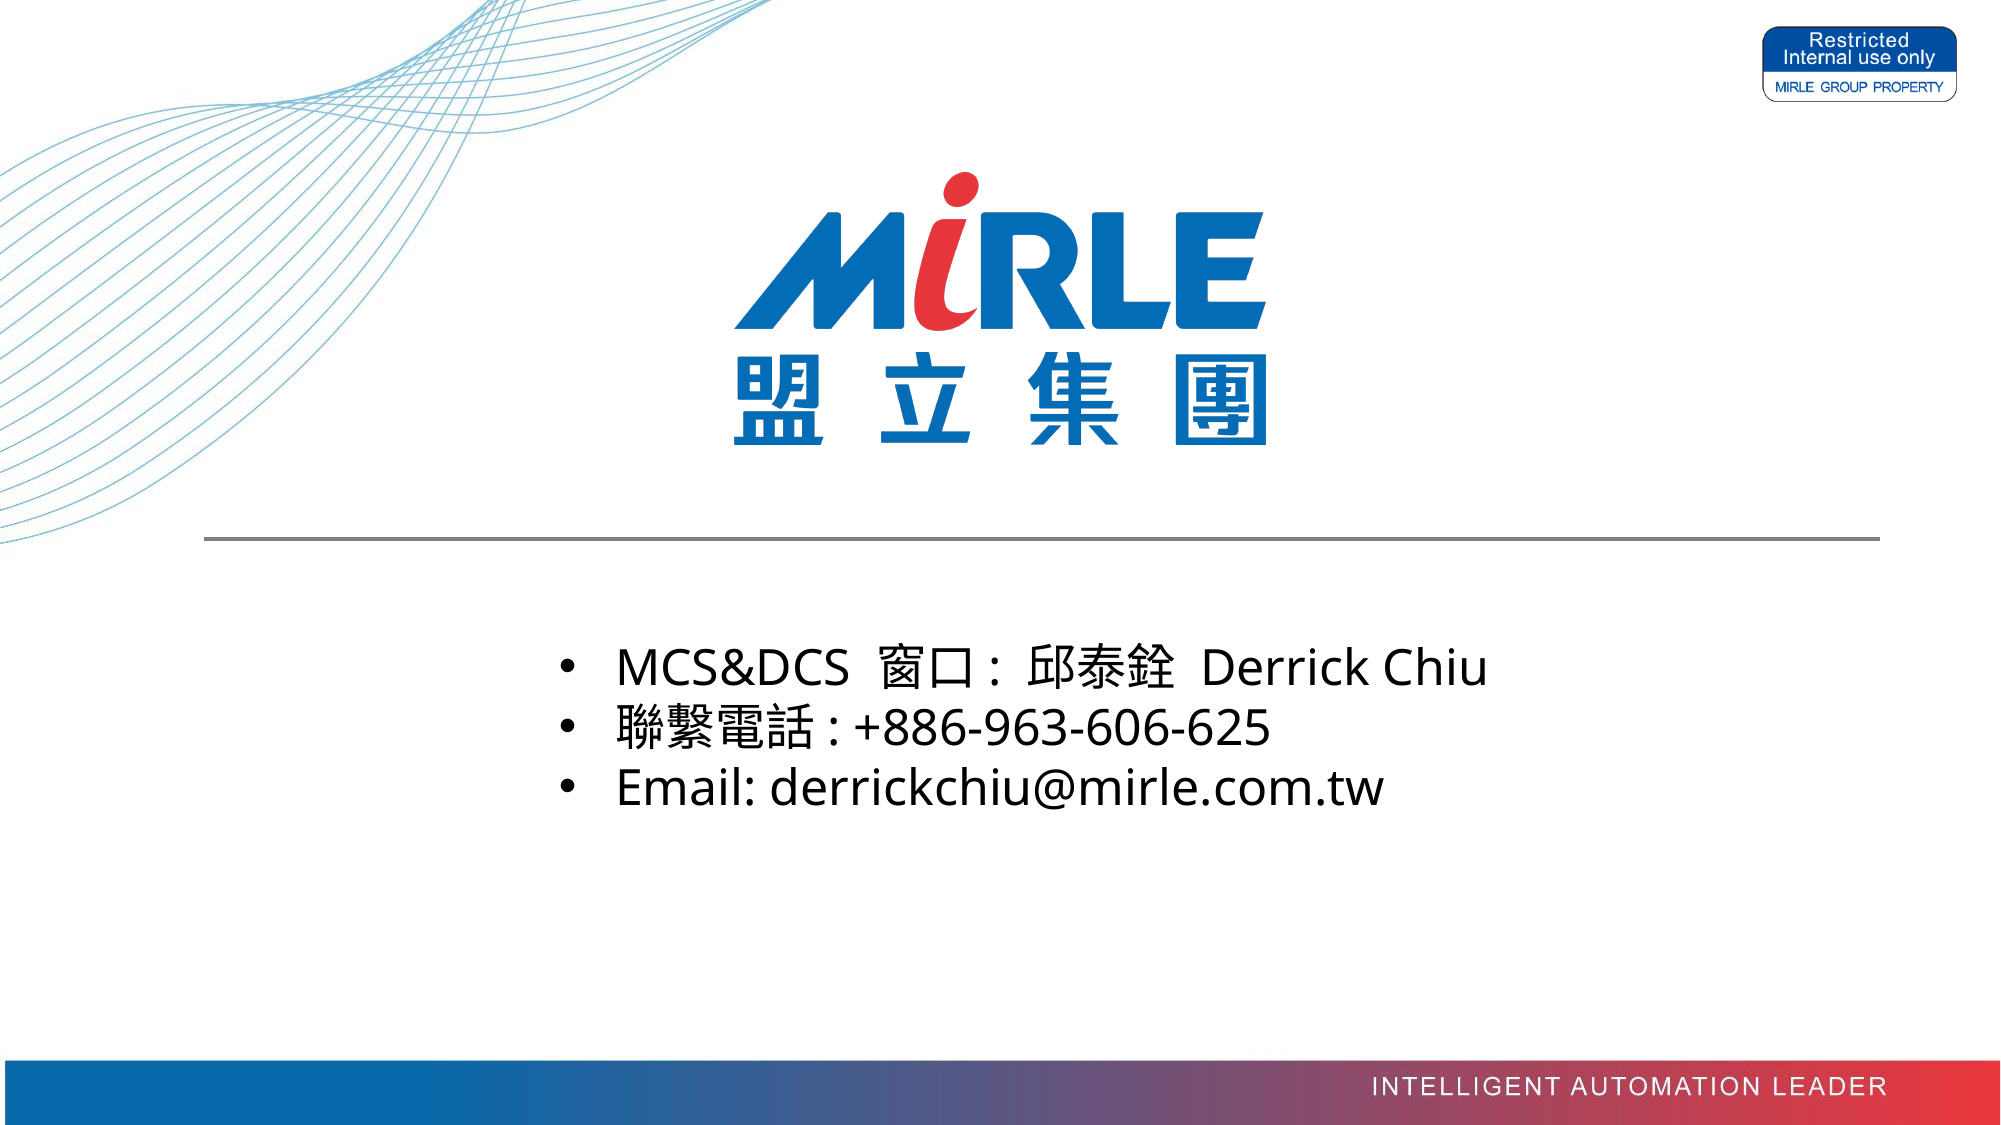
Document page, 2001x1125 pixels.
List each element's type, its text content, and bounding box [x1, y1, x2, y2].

text_box MCS&DCS 窗口: 邱泰銓 Derrick Chiu 聯繫電話: +886-963-606-625 Email: derrickchiu@mirle.com.tw [543, 567, 1544, 823]
picture [0, 0, 2001, 1125]
